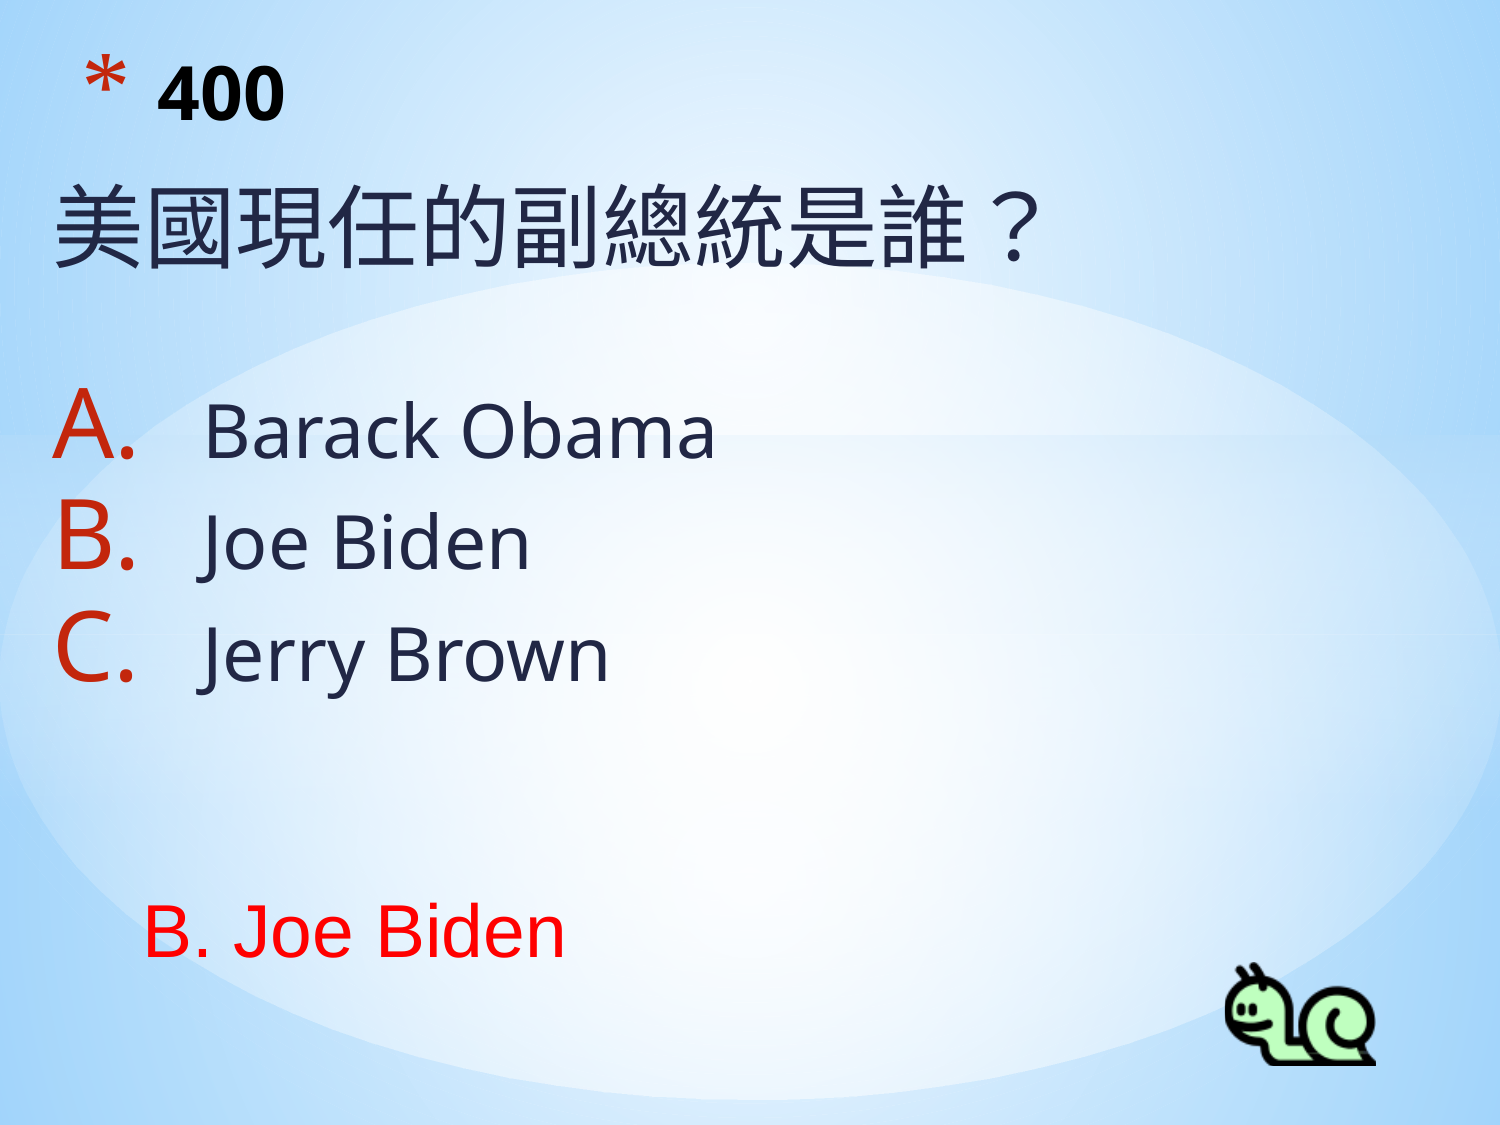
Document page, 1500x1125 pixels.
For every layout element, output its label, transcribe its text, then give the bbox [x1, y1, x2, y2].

picture [1224, 962, 1377, 1067]
title 400 [37, 37, 400, 163]
subtitle 美國現任的副總統是誰？ Barack Obama Joe Biden Jerry Brown [37, 162, 1500, 825]
text_box B. Joe Biden [127, 874, 583, 1040]
